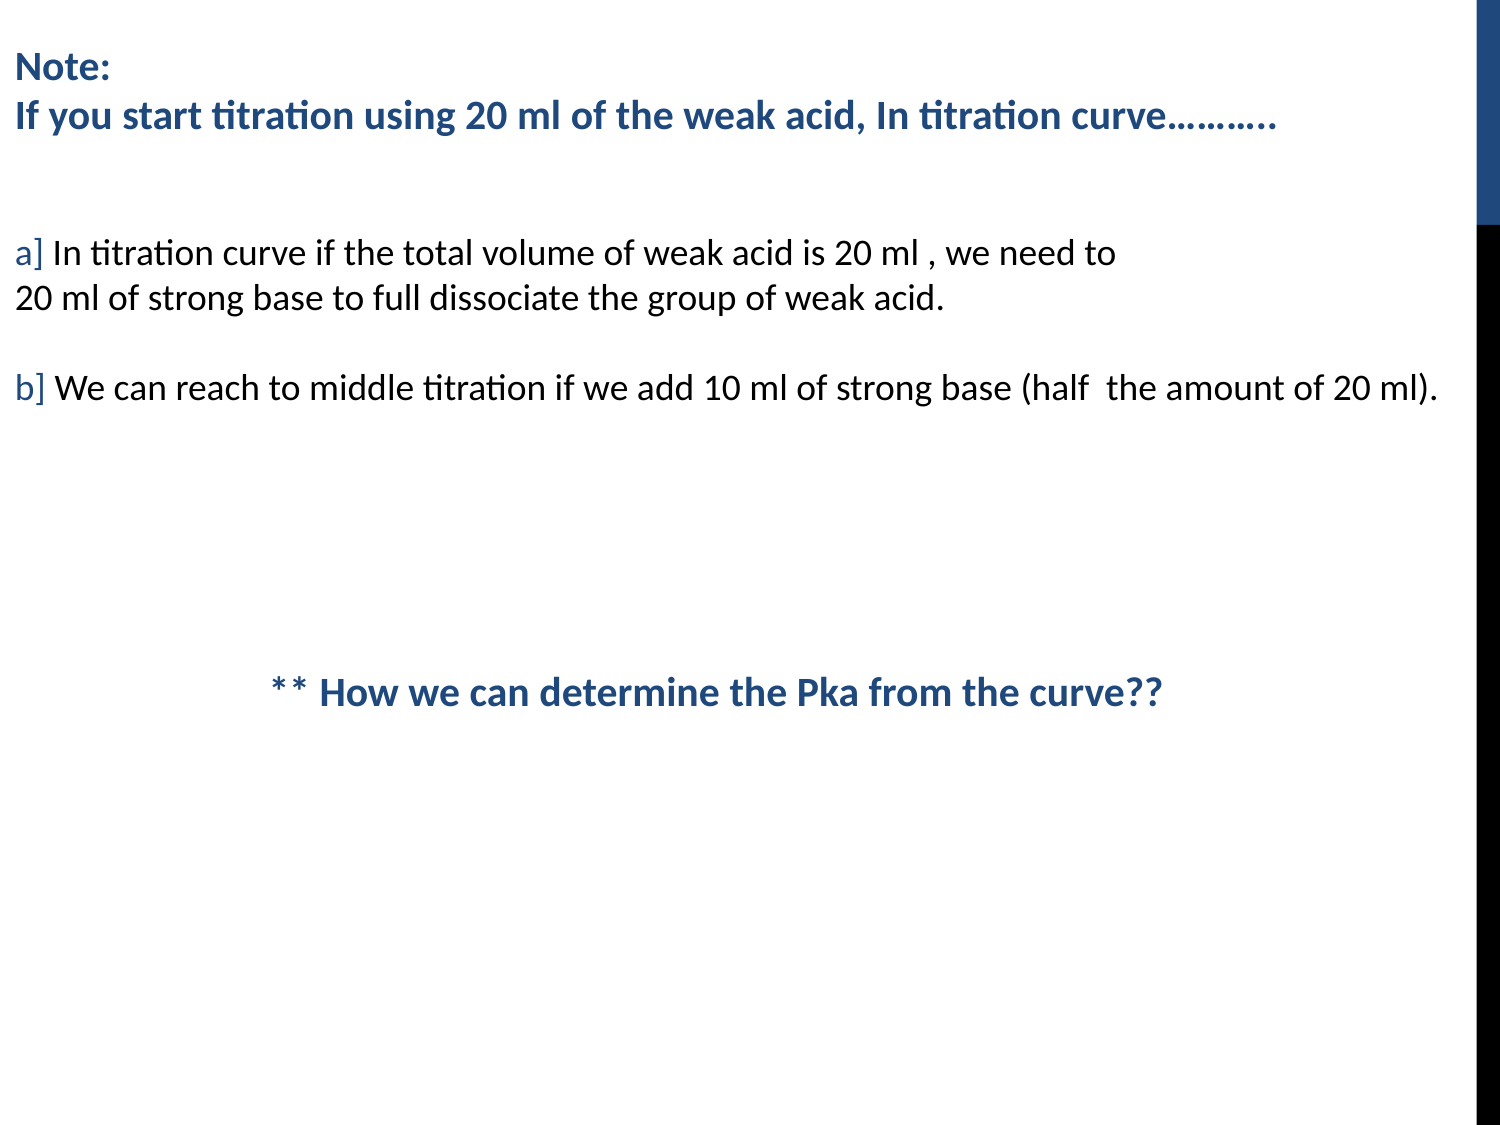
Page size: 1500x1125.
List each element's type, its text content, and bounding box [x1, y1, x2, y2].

text_box ** How we can determine the Pka from the curve?? [253, 656, 1255, 722]
text_box Note: If you start titration using 20 ml of the weak acid, In titration curve……….. a] In titration curve if the total volume of weak acid is 20 ml , we need to 20 ml of strong base to full dissociate the group of weak acid. b] We can reach to middle titration if we add 10 ml of strong base (half the amount of 20 ml). [0, 30, 1471, 461]
